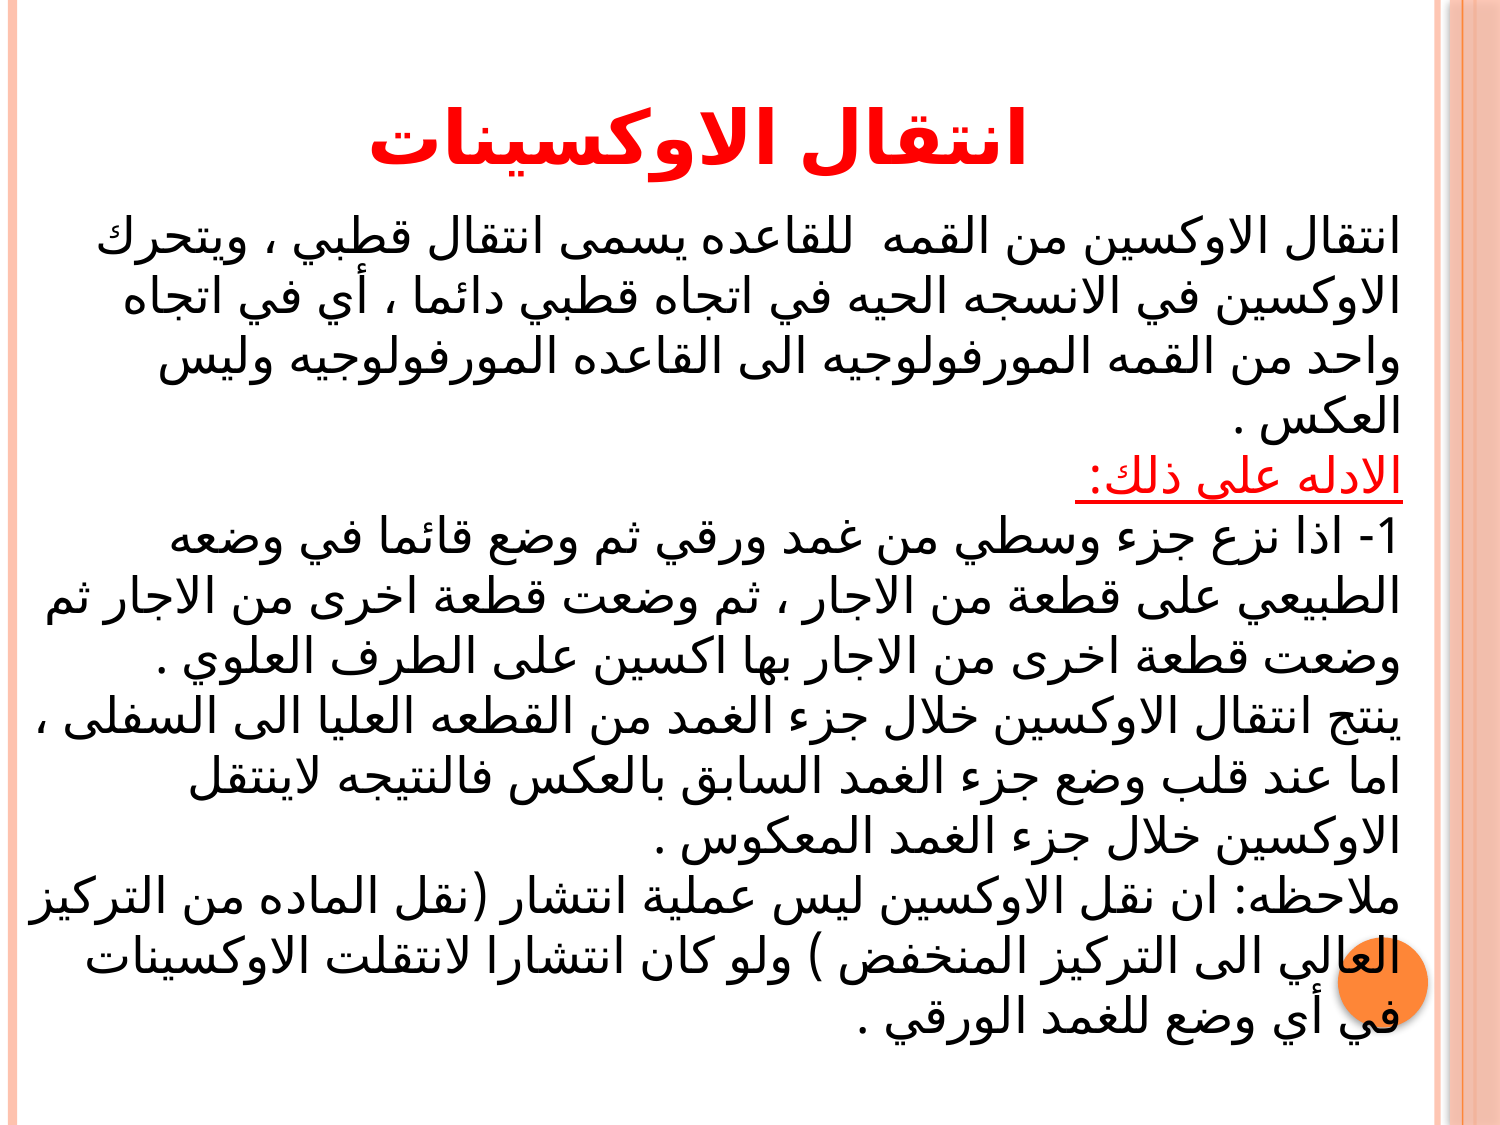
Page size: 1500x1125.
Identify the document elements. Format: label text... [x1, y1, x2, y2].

title انتقال الاوكسينات [76, 0, 1302, 188]
text_box انتقال الاوكسين من القمه للقاعده يسمى انتقال قطبي ، ويتحرك الاوكسين في الانسجه الحيه في اتجاه قطبي دائما ، أي في اتجاه واحد من القمه المورفولوجيه الى القاعده المورفولوجيه وليس العكس . الادله على ذلك: 1- اذا نزع جزء وسطي من غمد ورقي ثم وضع قائما في وضعه الطبيعي على قطعة من الاجار ، ثم وضعت قطعة اخرى من الاجار ثم وضعت قطعة اخرى من الاجار بها اكسين على الطرف العلوي . ينتج انتقال الاوكسين خلال جزء الغمد من القطعه العليا الى السفلى ، اما عند قلب وضع جزء الغمد السابق بالعكس فالنتيجه لاينتقل الاوكسين خلال جزء الغمد المعكوس . ملاحظه: ان نقل الاوكسين ليس عملية انتشار (نقل الماده من التركيز العالي الى التركيز المنخفض ) ولو كان انتشارا لانتقلت الاوكسينات في أي وضع للغمد الورقي . [0, 196, 1419, 1125]
